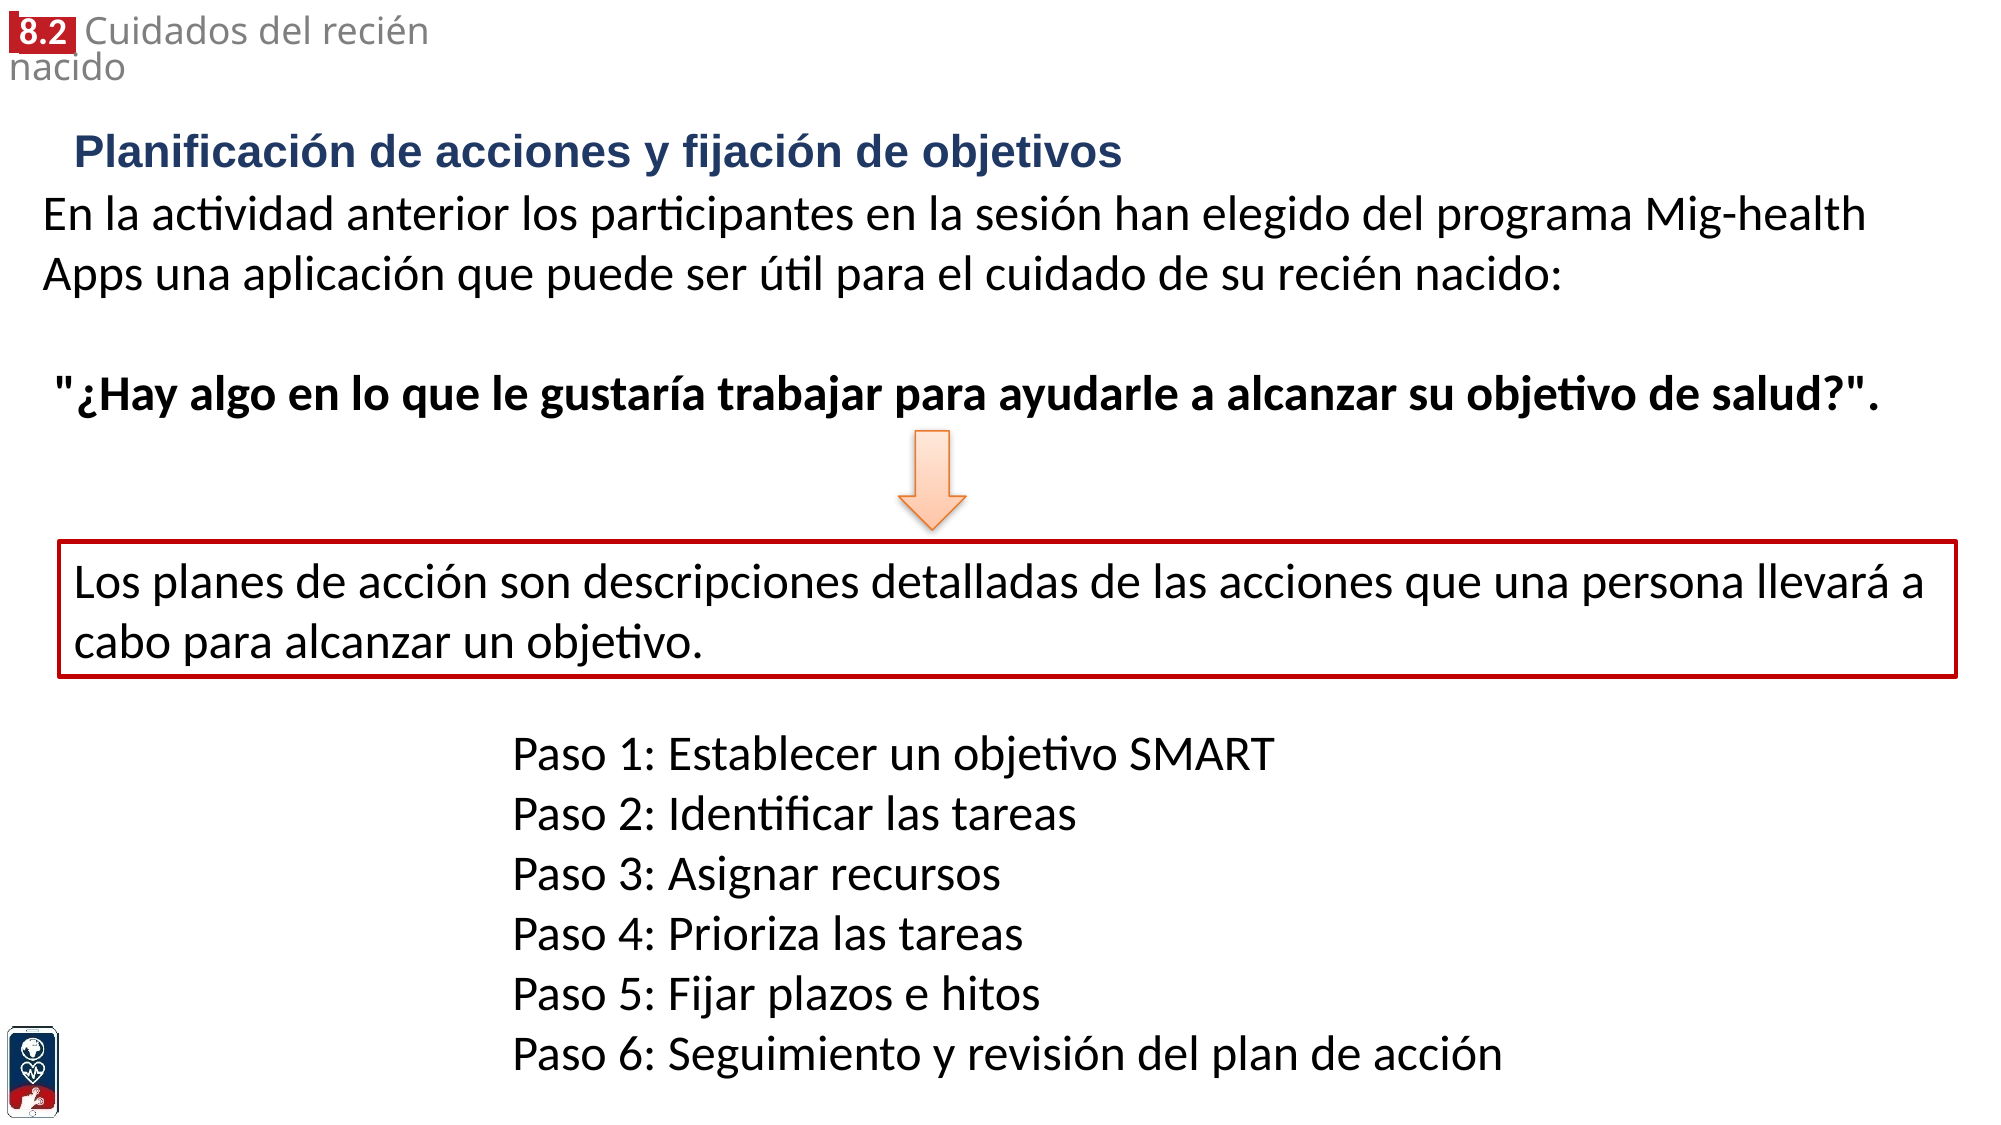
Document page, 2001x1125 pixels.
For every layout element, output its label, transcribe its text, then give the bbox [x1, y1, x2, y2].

text_box En la actividad anterior los participantes en la sesión han elegido del programa Mig-health Apps una aplicación que puede ser útil para el cuidado de su recién nacido: "¿Hay algo en lo que le gustaría trabajar para ayudarle a alcanzar su objetivo de salud?". [27, 173, 1905, 431]
title Planificación de acciones y fijación de objetivos [59, 89, 1874, 173]
picture [7, 1026, 59, 1118]
text_box [898, 430, 967, 531]
text_box Los planes de acción son descripciones detalladas de las acciones que una persona llevará a cabo para alcanzar un objetivo. [58, 541, 1957, 677]
text_box Paso 1: Establecer un objetivo SMART Paso 2: Identificar las tareas Paso 3: Asignar recursos Paso 4: Prioriza las tareas Paso 5: Fijar plazos e hitos Paso 6: Seguimiento y revisión del plan de acción [497, 713, 1680, 1092]
